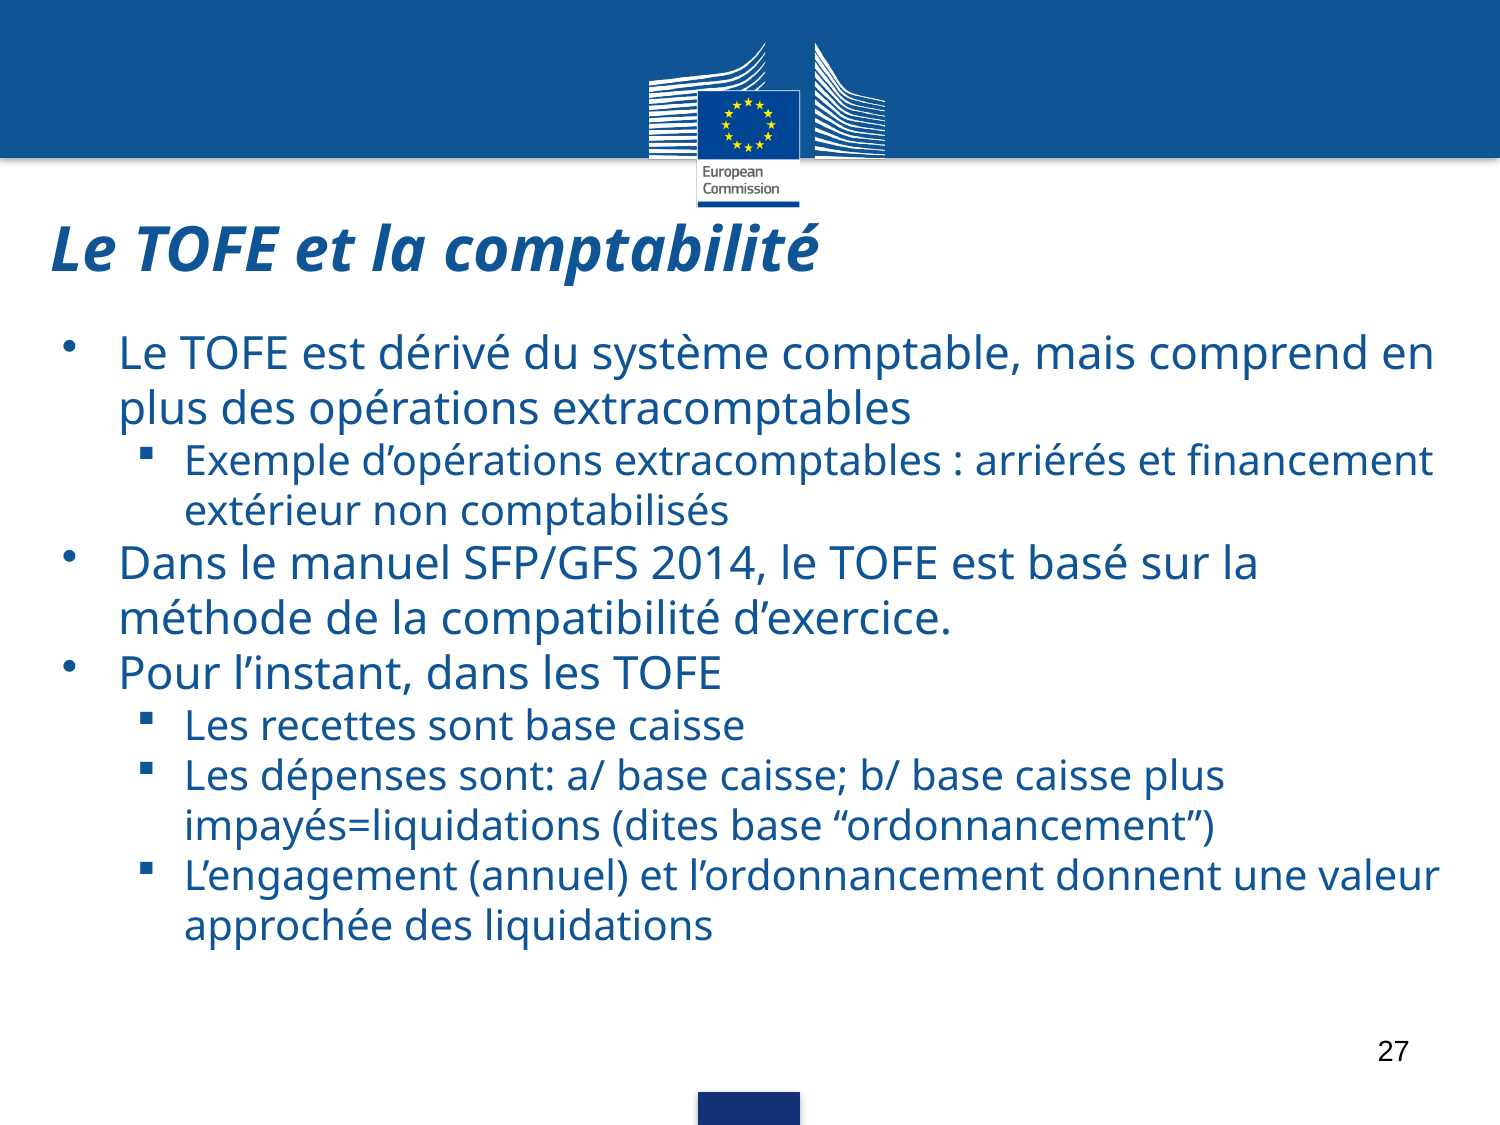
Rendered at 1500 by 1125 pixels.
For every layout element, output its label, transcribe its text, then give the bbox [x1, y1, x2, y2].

slide_number 27 [1074, 1024, 1426, 1103]
list Le TOFE est dérivé du système comptable, mais comprend en plus des opérations extracomptables Exemple d’opérations extracomptables : arriérés et financement extérieur non comptabilisés Dans le manuel SFP/GFS 2014, le TOFE est basé sur la méthode de la compatibilité d’exercice. Pour l’instant, dans les TOFE Les recettes sont base caisse Les dépenses sont: a/ base caisse; b/ base caisse plus impayés=liquidations (dites base “ordonnancement”) L’engagement (annuel) et l’ordonnancement donnent une valeur approchée des liquidations [46, 341, 1466, 1079]
title Le TOFE et la comptabilité [0, 152, 1477, 341]
picture [649, 42, 885, 152]
